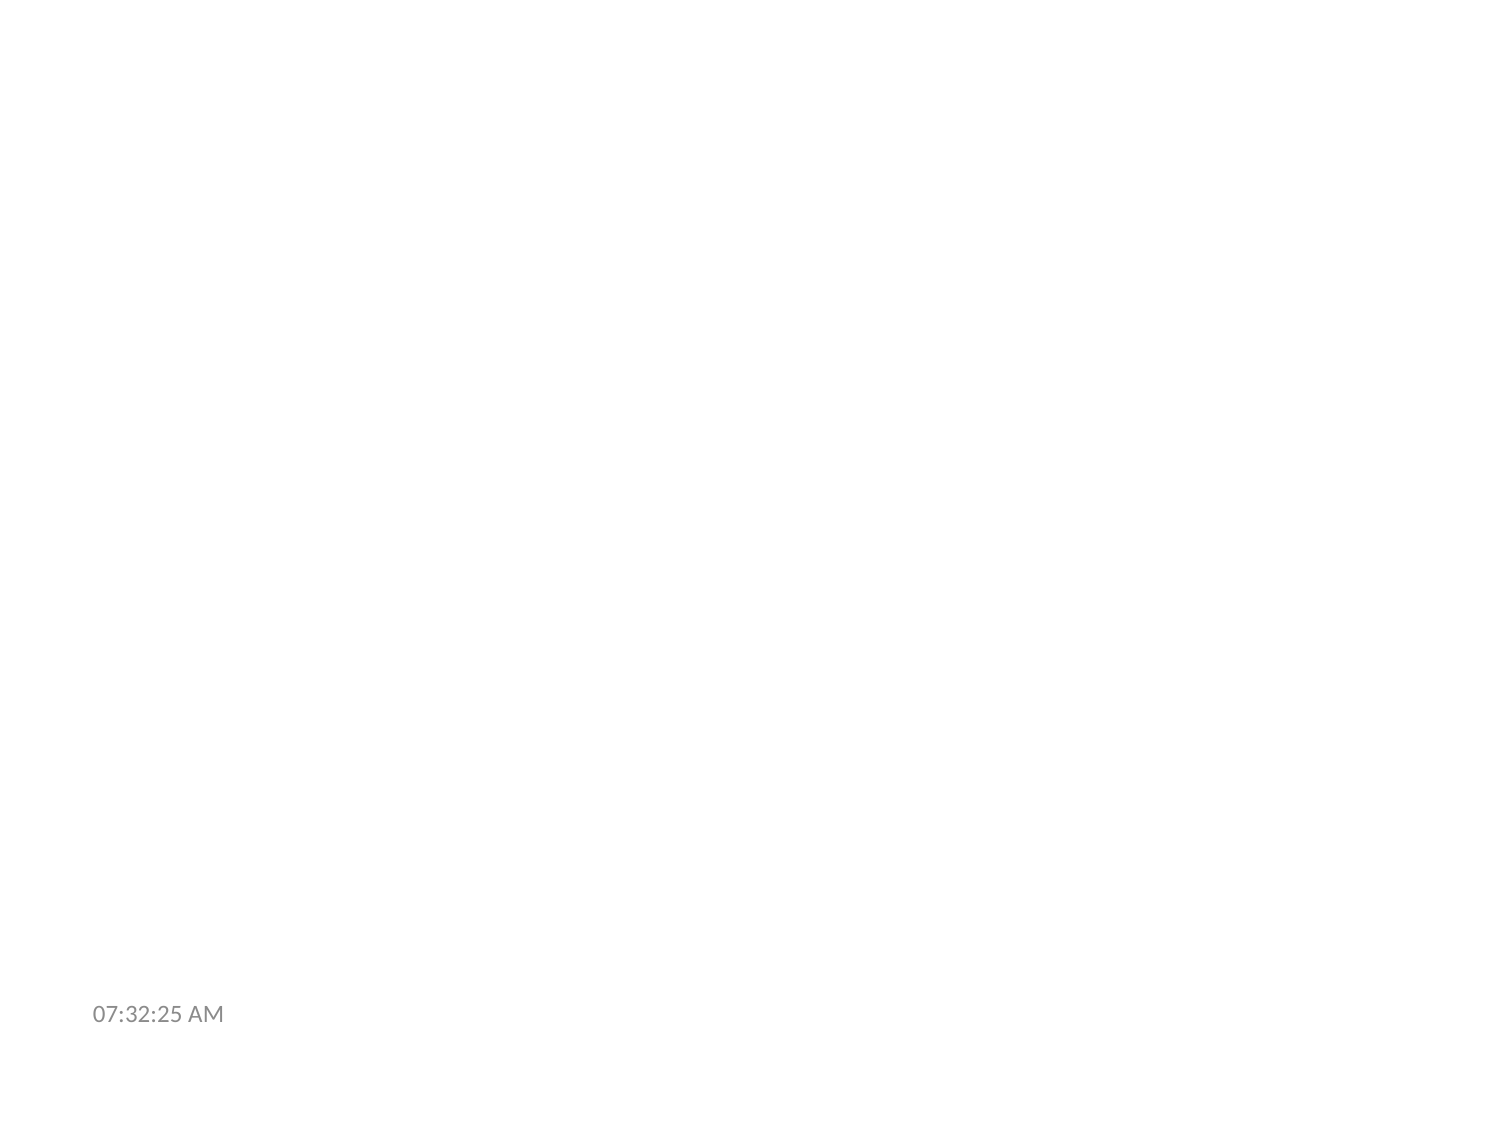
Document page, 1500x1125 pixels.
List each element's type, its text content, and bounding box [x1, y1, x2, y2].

text_box 3:35:09 PM [77, 982, 428, 1043]
